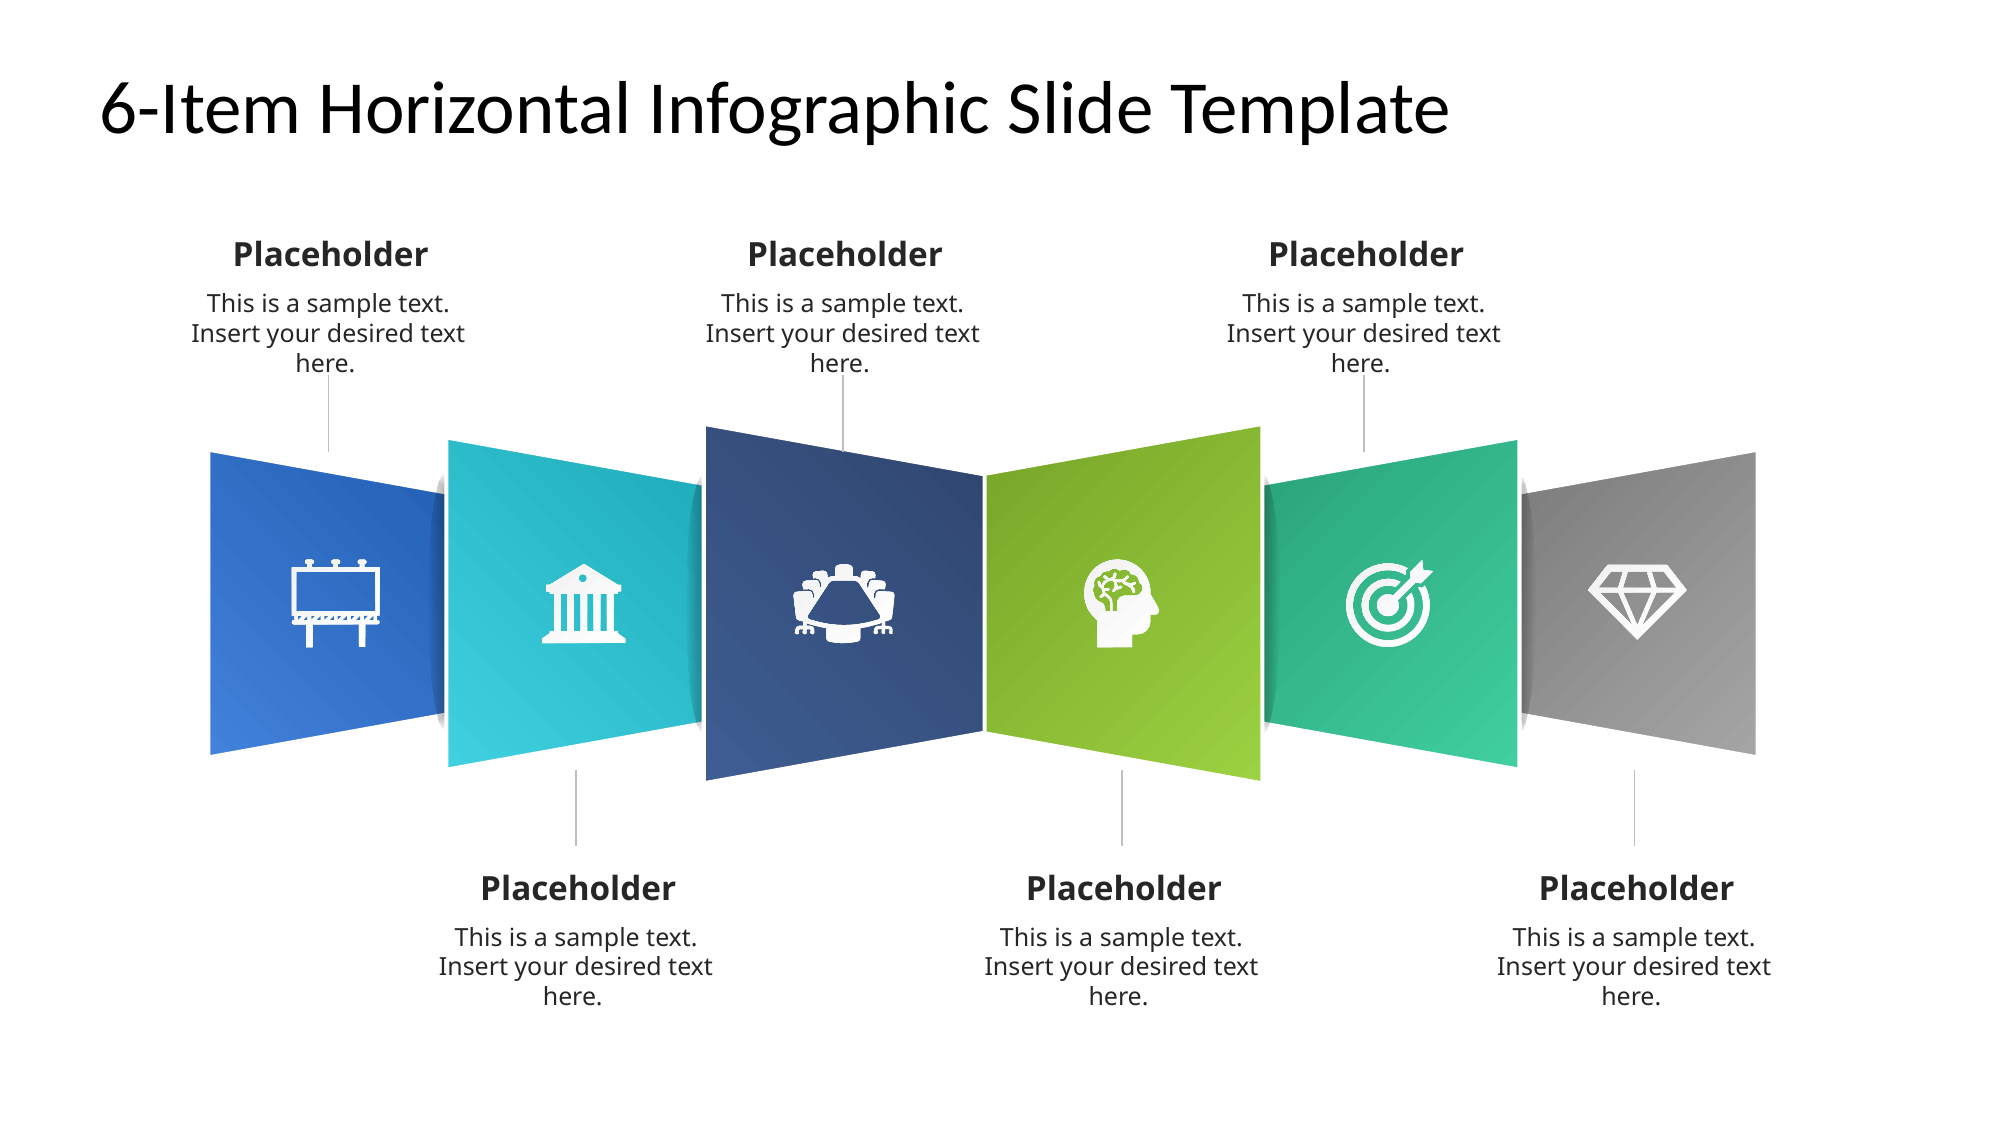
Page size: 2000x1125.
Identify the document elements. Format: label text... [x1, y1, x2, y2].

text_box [418, 865, 734, 995]
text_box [685, 231, 1001, 362]
text_box [1084, 559, 1160, 648]
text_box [171, 231, 486, 362]
text_box [1522, 476, 1536, 731]
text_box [1346, 559, 1434, 648]
text_box [984, 421, 1265, 786]
text_box [1587, 564, 1687, 640]
text_box [701, 421, 987, 786]
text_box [208, 449, 441, 758]
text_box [446, 437, 722, 770]
title 6-Item Horizontal Infographic Slide Template [99, 45, 1900, 162]
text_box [964, 865, 1280, 995]
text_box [1206, 231, 1522, 362]
text_box [1527, 447, 1760, 760]
text_box [1268, 435, 1522, 772]
text_box [793, 563, 895, 644]
text_box [1265, 476, 1280, 731]
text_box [1477, 865, 1792, 995]
